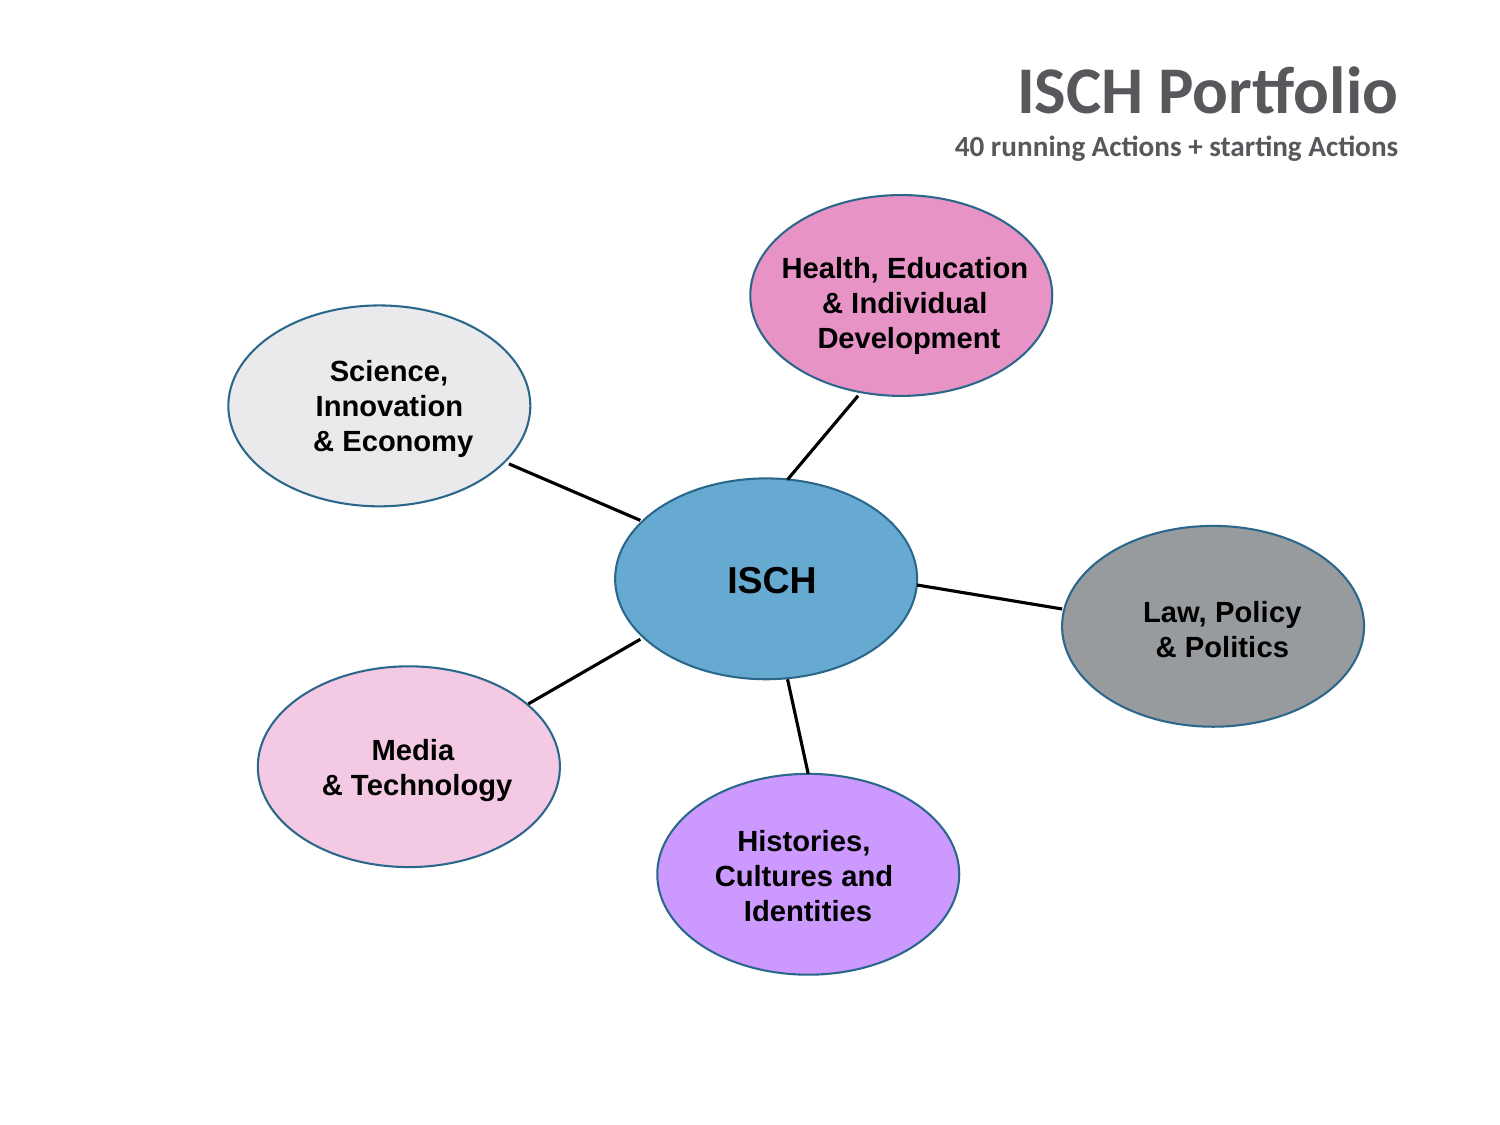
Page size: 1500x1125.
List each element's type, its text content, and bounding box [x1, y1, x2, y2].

title ISCH Portfolio 40 running Actions + starting Actions [117, 39, 1415, 243]
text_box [228, 194, 1365, 975]
